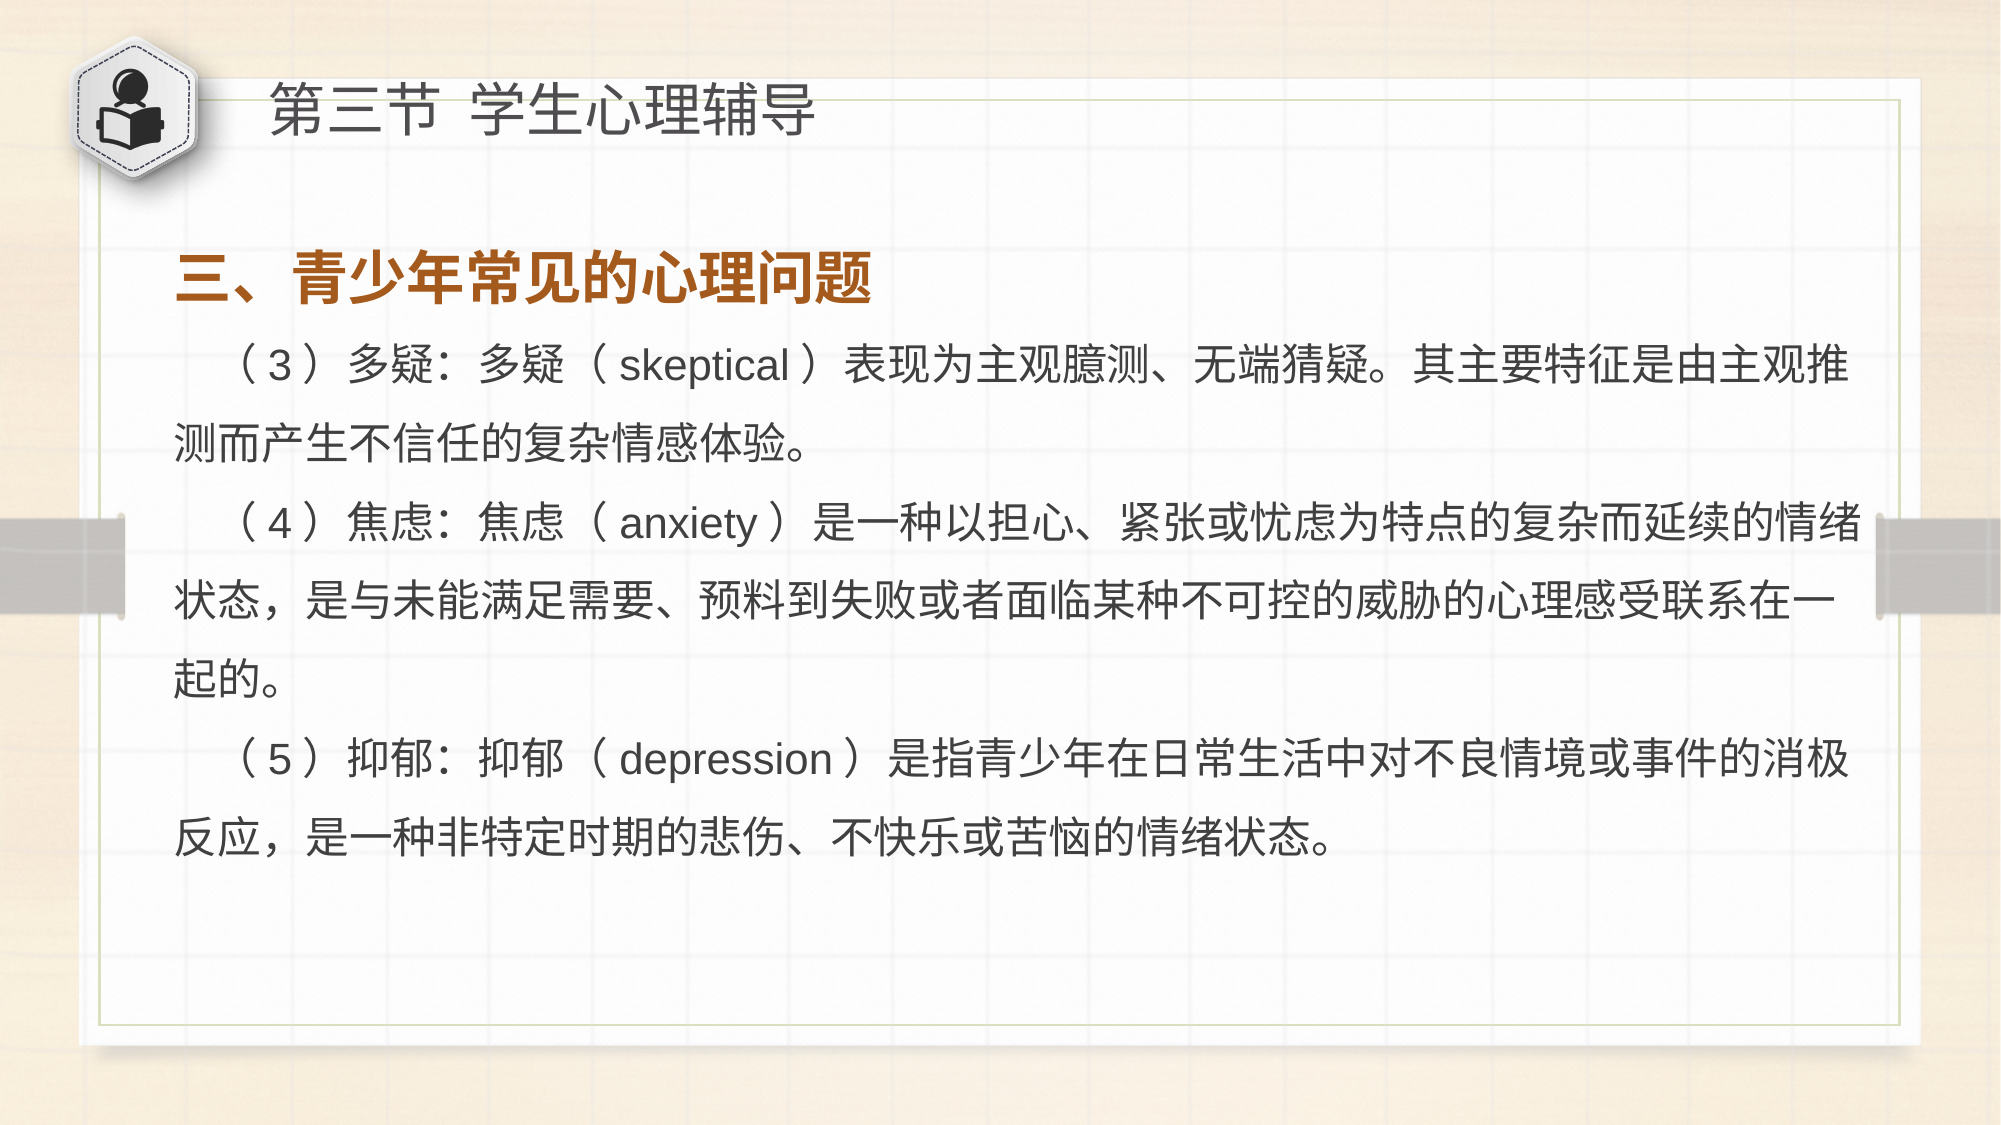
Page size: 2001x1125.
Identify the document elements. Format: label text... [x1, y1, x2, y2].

picture [0, 0, 2001, 1125]
text_box 第三节 学生心理辅导 [253, 65, 1660, 150]
text_box 三、青少年常见的心理问题 （3）多疑：多疑（skeptical）表现为主观臆测、无端猜疑。其主要特征是由主观推测而产生不信任的复杂情感体验。 （4）焦虑：焦虑（anxiety）是一种以担心、紧张或忧虑为特点的复杂而延续的情绪状态，是与未能满足需要、预料到失败或者面临某种不可控的威胁的心理感受联系在一起的。 （5）抑郁：抑郁（depression）是指青少年在日常生活中对不良情境或事件的消极反应，是一种非特定时期的悲伤、不快乐或苦恼的情绪状态。 [159, 198, 1879, 870]
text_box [61, 43, 206, 173]
